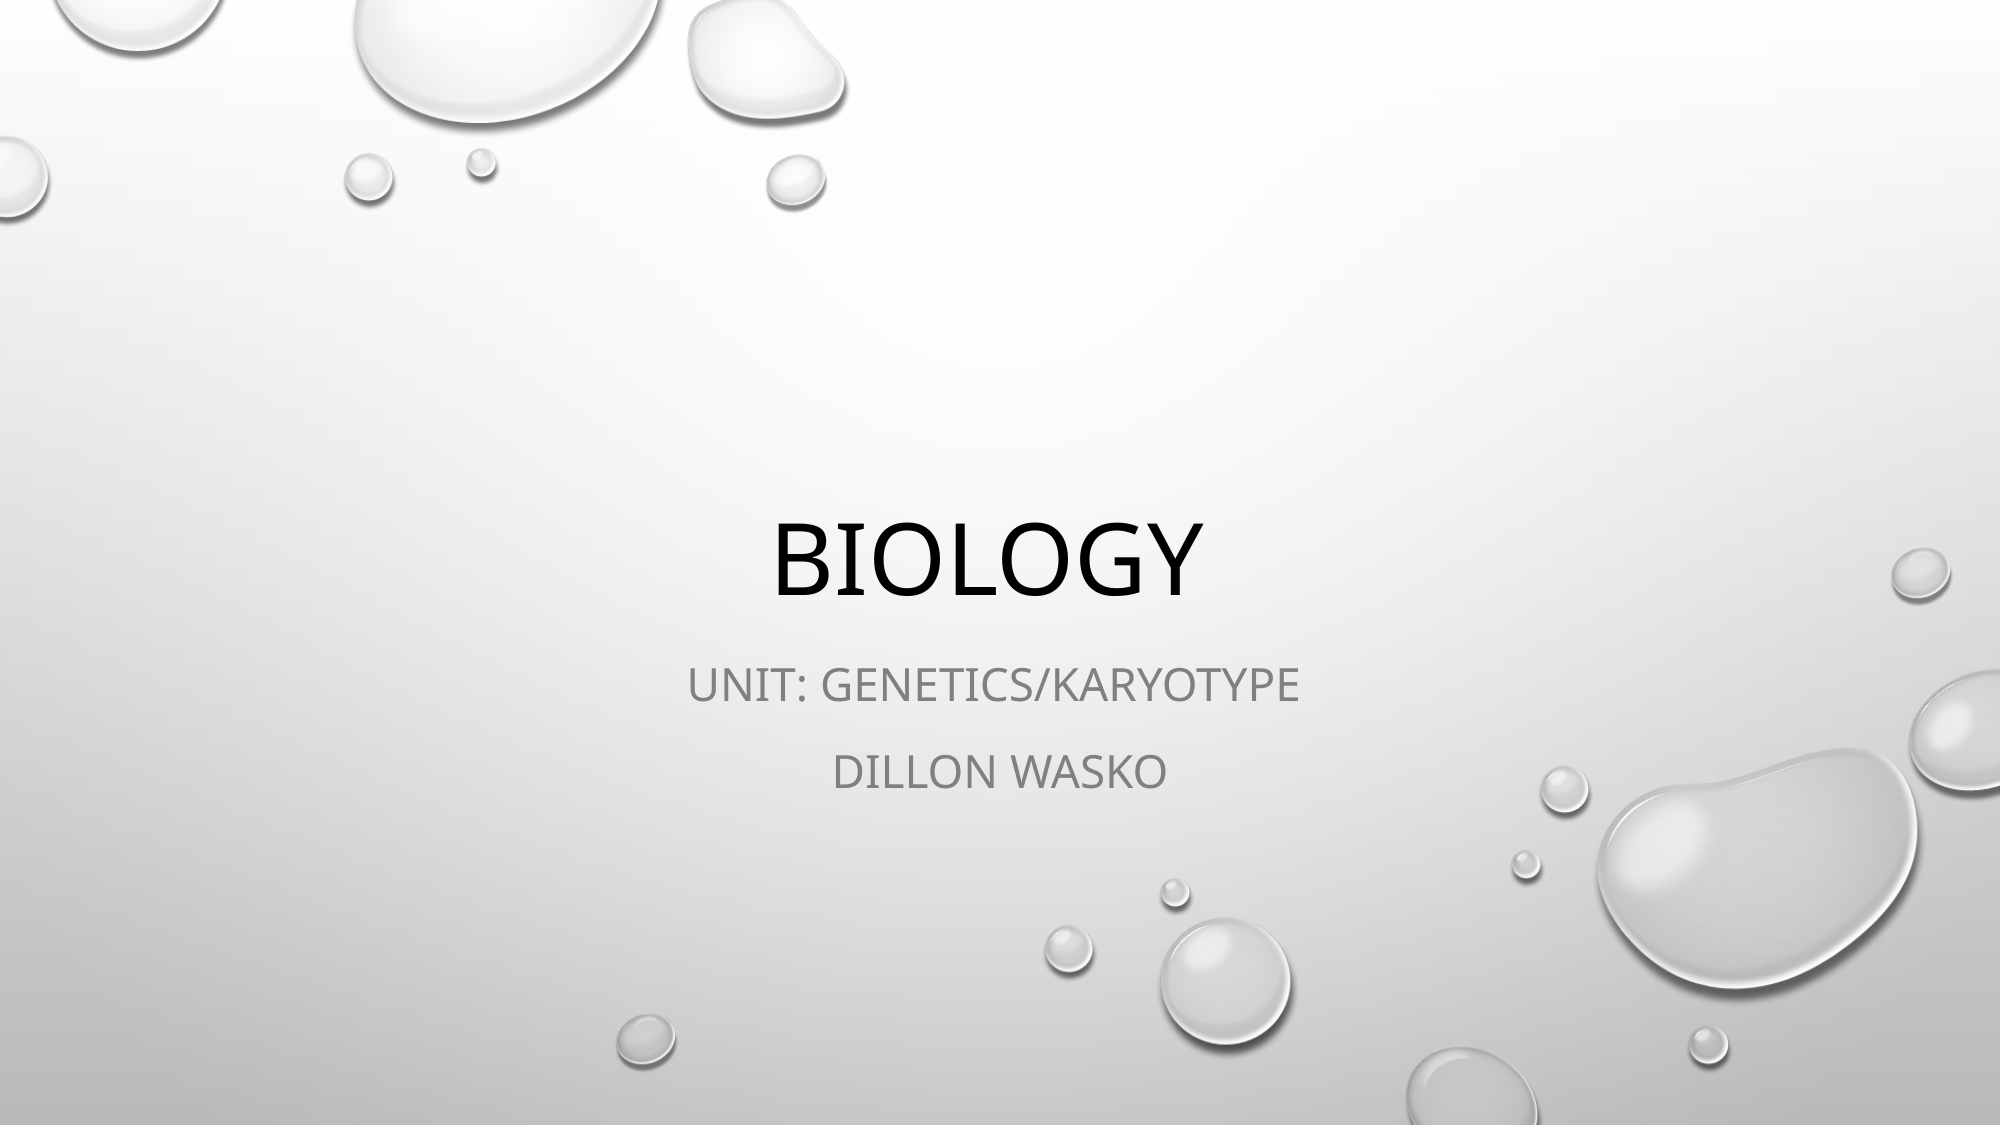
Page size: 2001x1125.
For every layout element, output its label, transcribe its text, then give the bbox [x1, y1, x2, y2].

picture [0, 0, 2000, 1125]
title Biology [287, 213, 1713, 625]
subtitle Unit: Genetics/karyotype Dillon Wasko [287, 637, 1713, 863]
